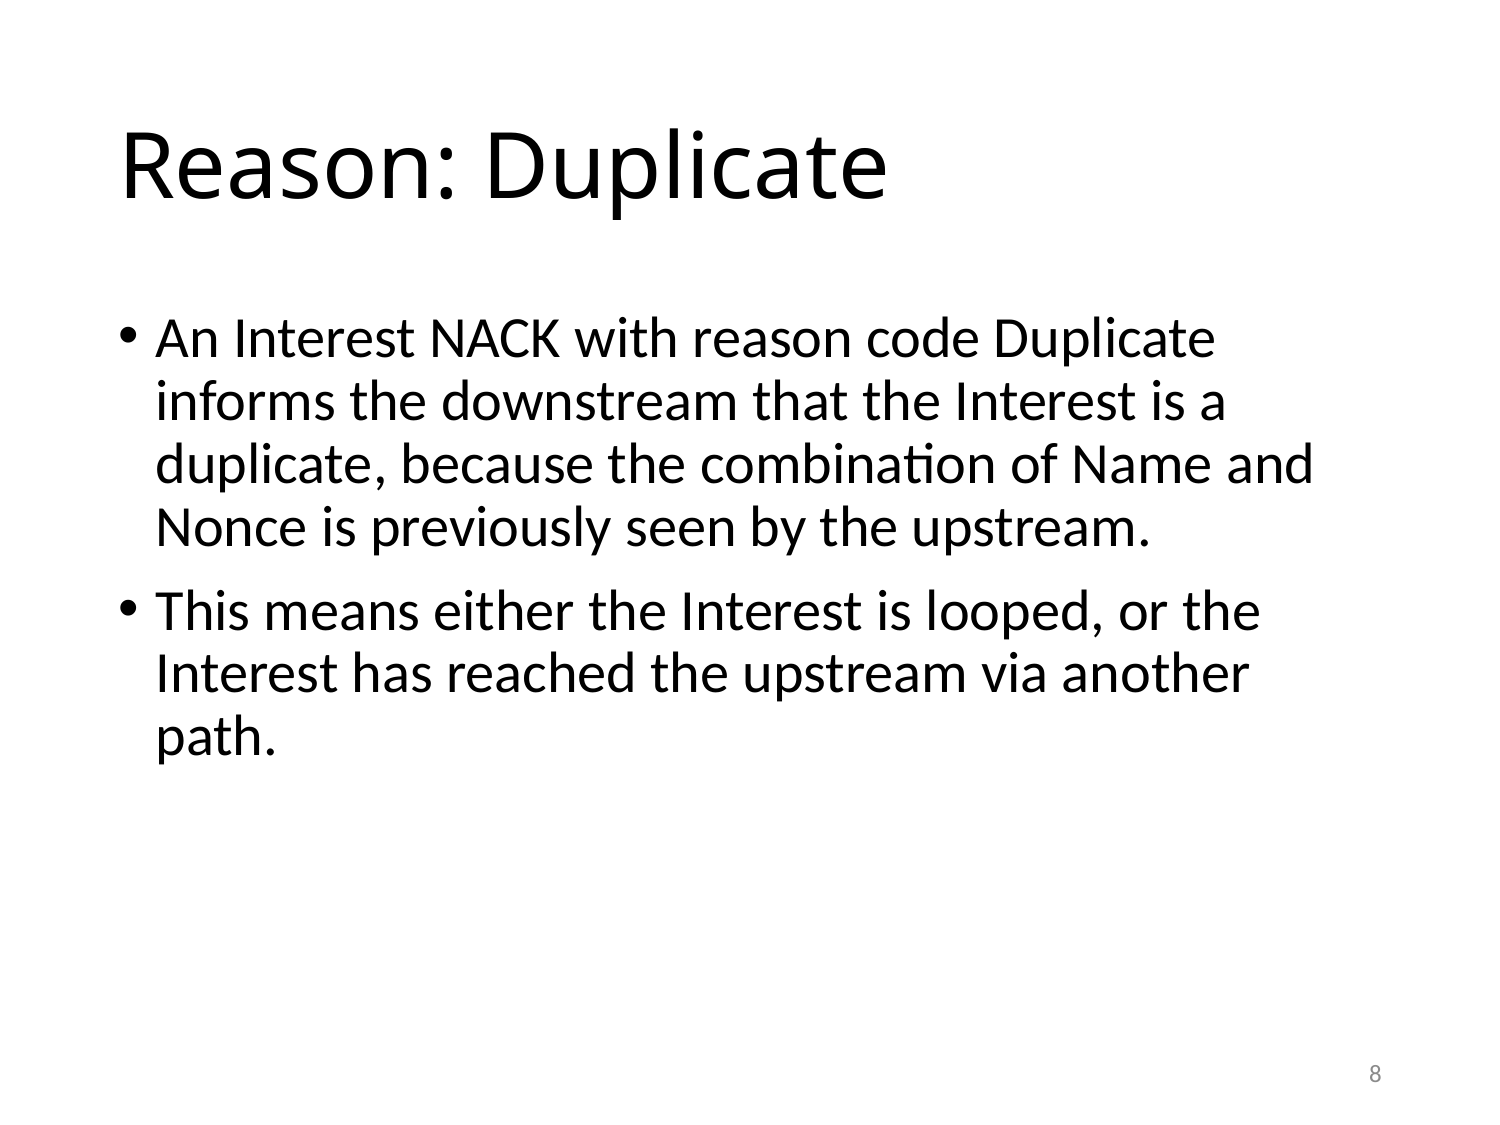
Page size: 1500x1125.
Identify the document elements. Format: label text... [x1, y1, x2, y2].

list An Interest NACK with reason code Duplicate informs the downstream that the Interest is a duplicate, because the combination of Name and Nonce is previously seen by the upstream. This means either the Interest is looped, or the Interest has reached the upstream via another path. [103, 299, 1397, 1014]
slide_number 8 [1059, 1042, 1397, 1103]
title Reason: Duplicate [103, 59, 1397, 278]
